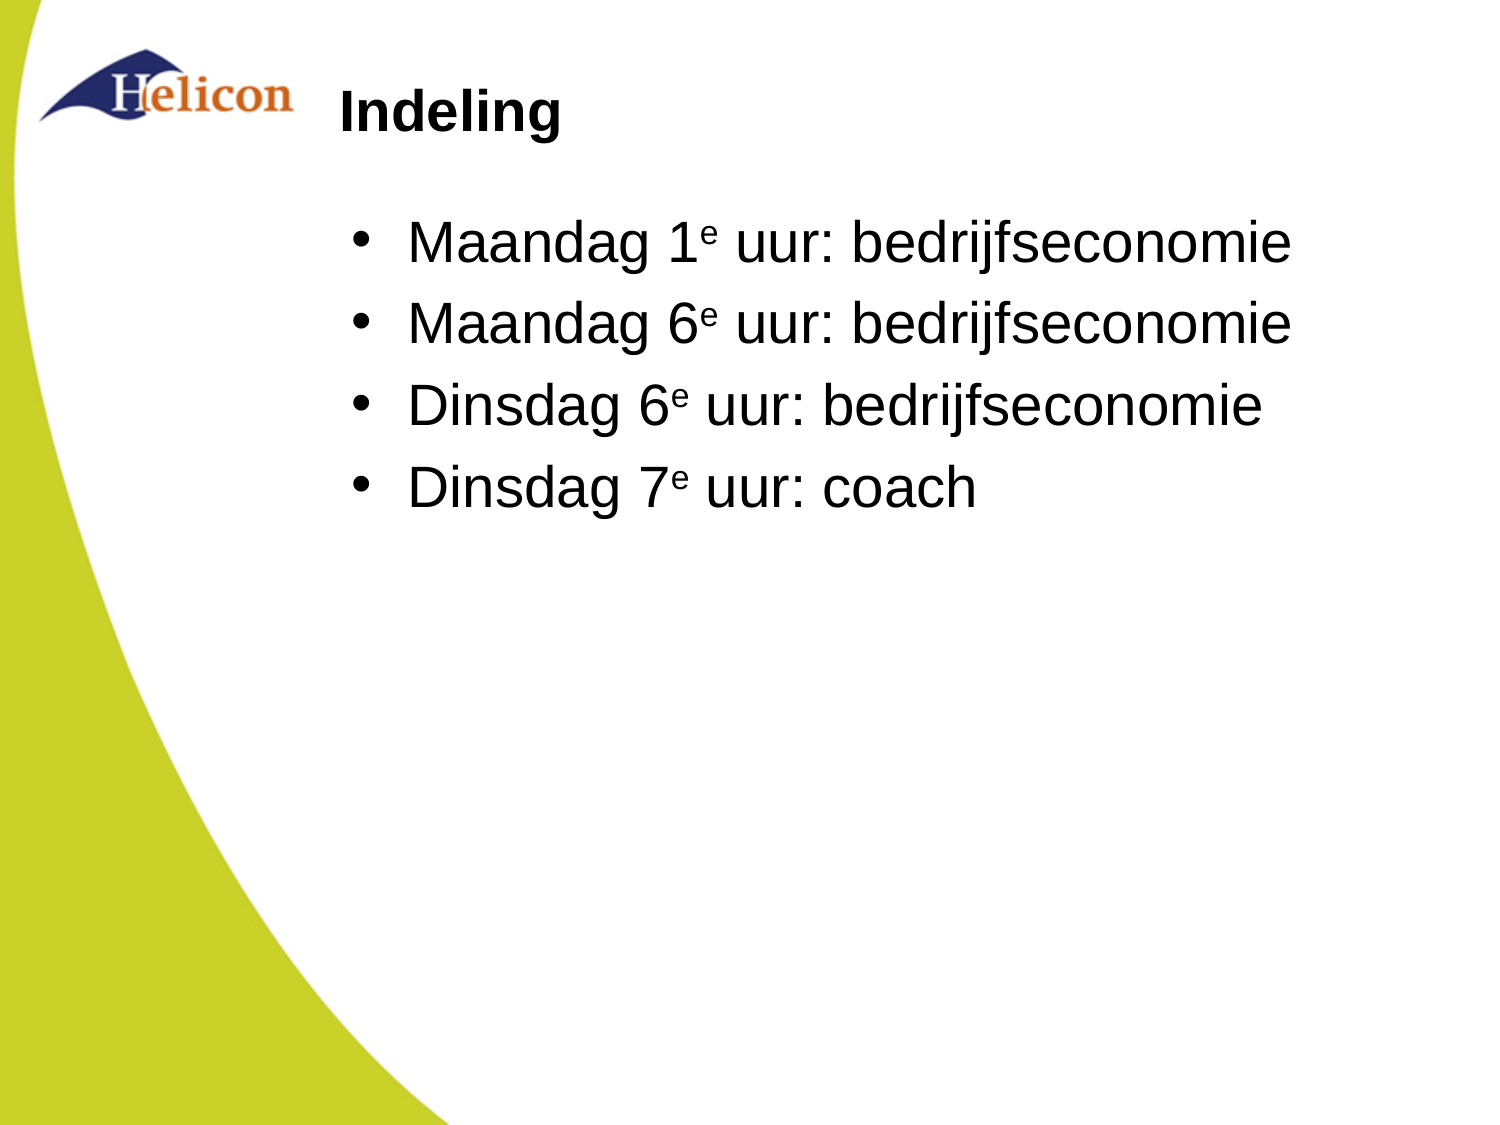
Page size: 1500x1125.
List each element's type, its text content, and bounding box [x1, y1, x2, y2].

picture [0, 0, 1500, 1125]
list Maandag 1e uur: bedrijfseconomie Maandag 6e uur: bedrijfseconomie Dinsdag 6e uur: bedrijfseconomie Dinsdag 7e uur: coach [336, 196, 1425, 1005]
title Indeling [324, 54, 1415, 161]
